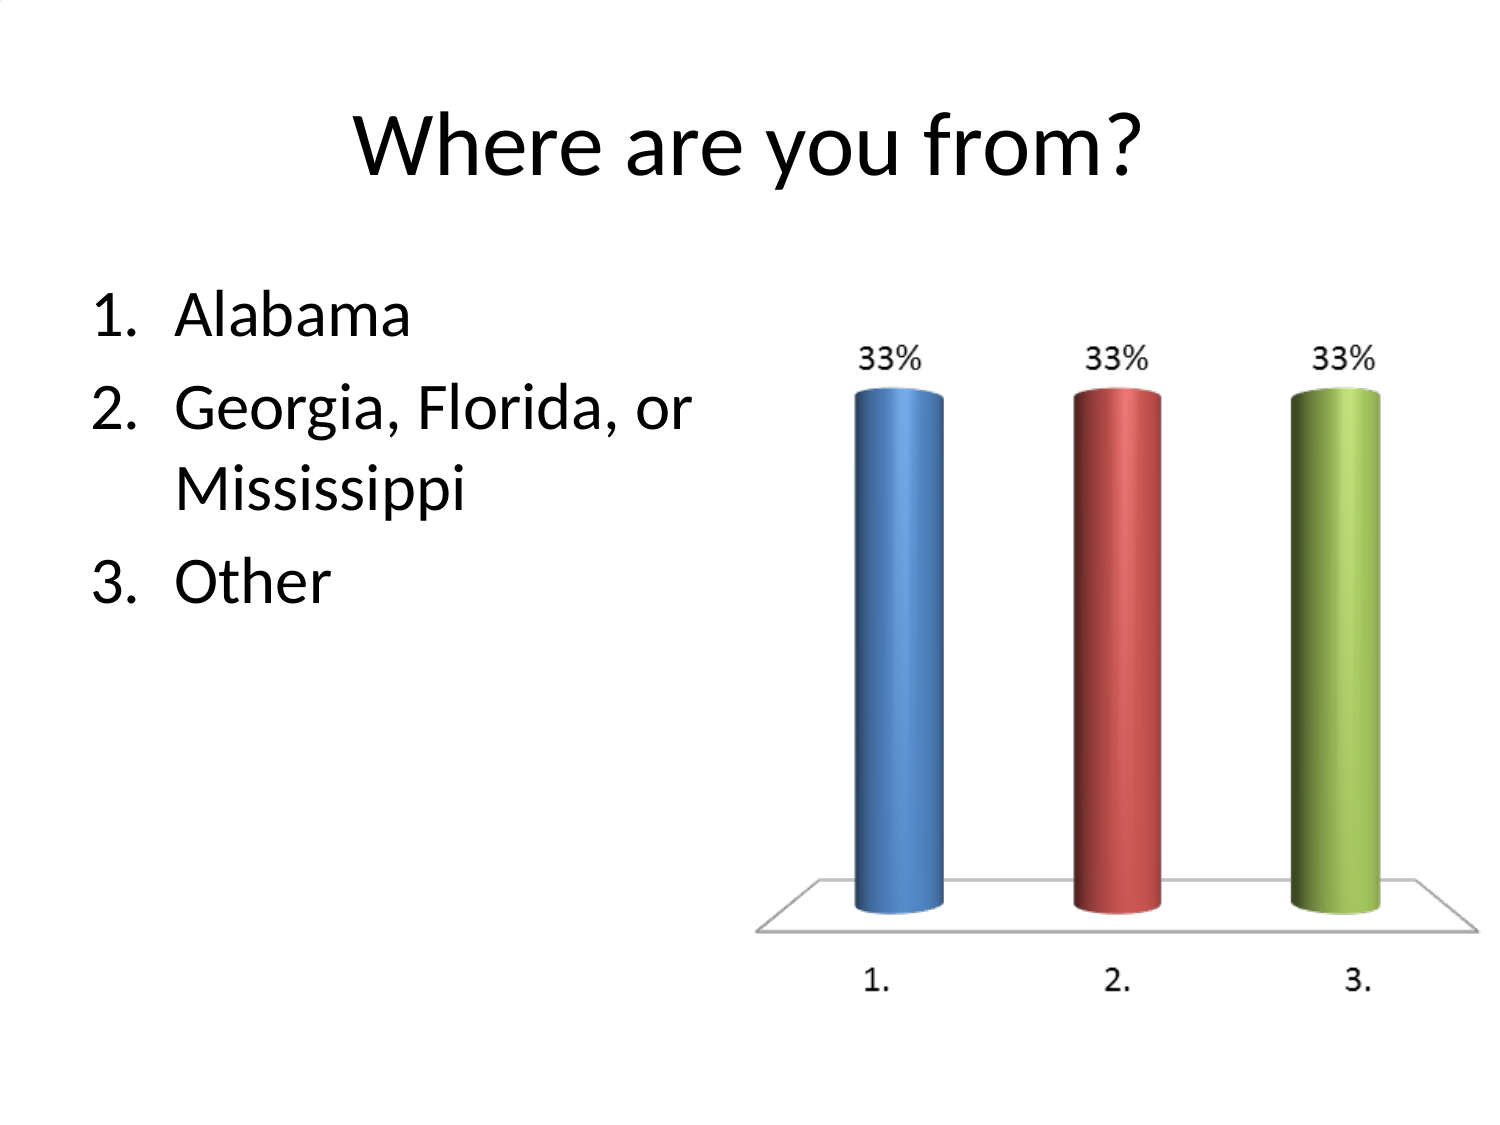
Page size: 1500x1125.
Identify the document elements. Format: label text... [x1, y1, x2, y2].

list Alabama Georgia, Florida, or Mississippi Other [75, 262, 750, 1005]
text_box [737, 269, 1492, 1117]
title Where are you from? [75, 45, 1425, 233]
